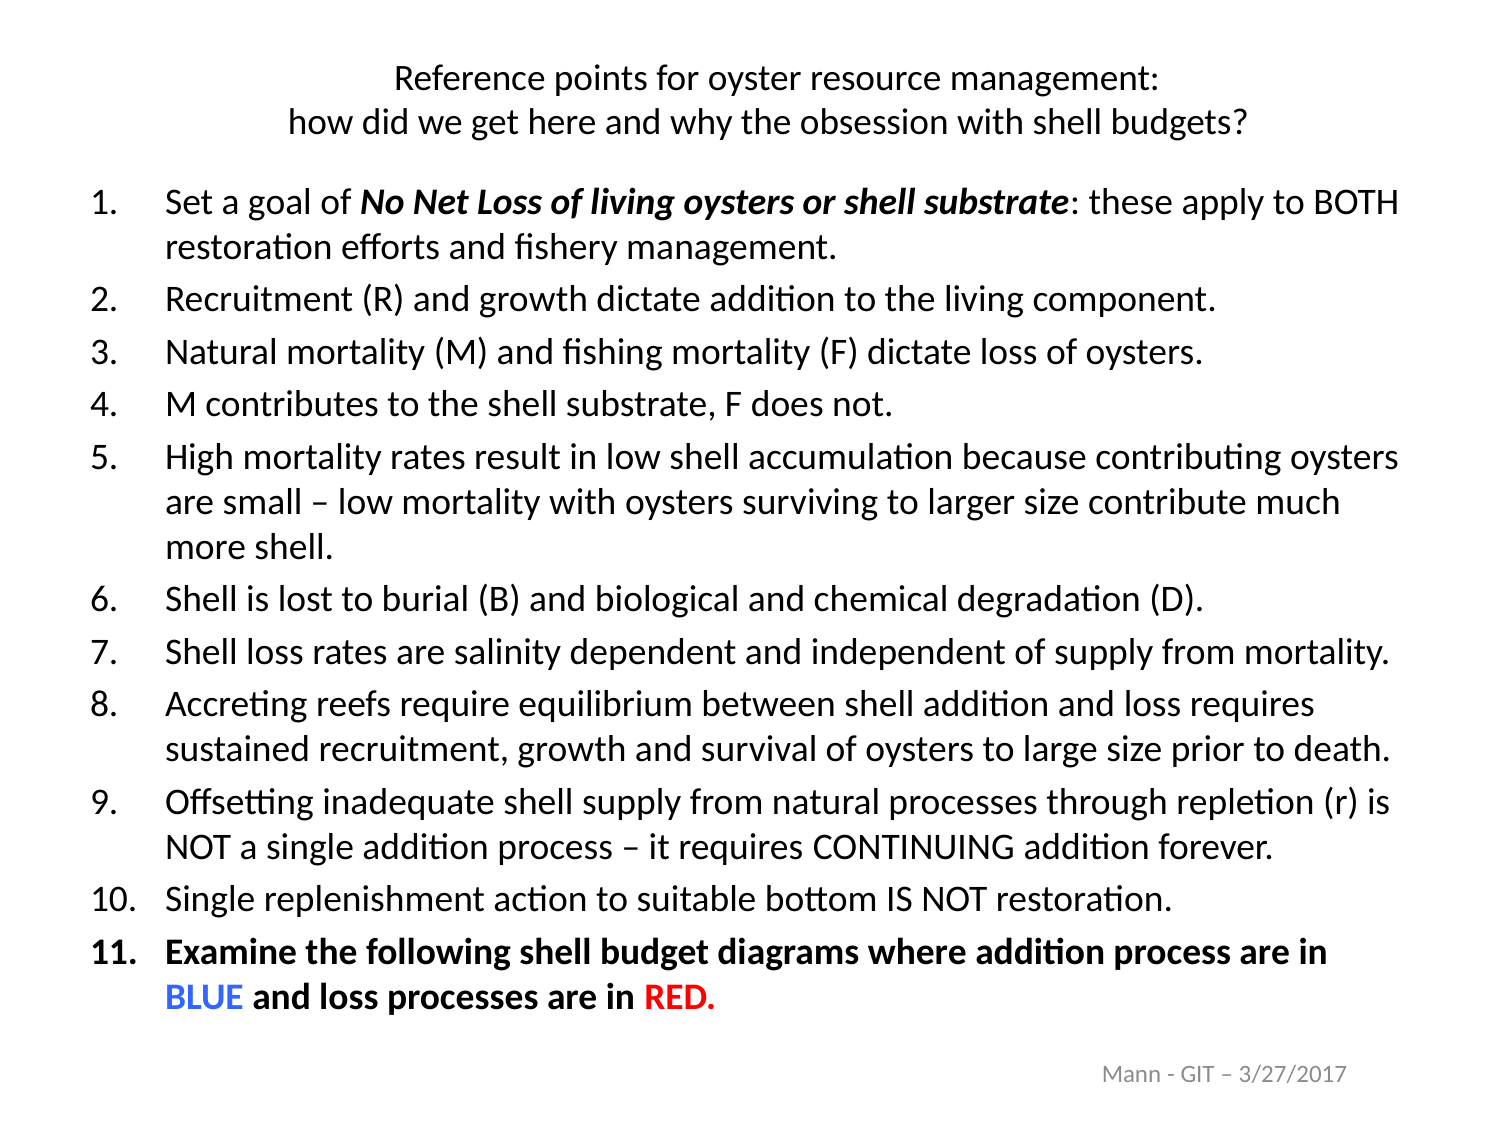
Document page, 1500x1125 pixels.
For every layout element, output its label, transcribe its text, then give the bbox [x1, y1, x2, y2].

footer Mann - GIT – 3/27/2017 [987, 1042, 1463, 1103]
list Set a goal of No Net Loss of living oysters or shell substrate: these apply to BOTH restoration efforts and fishery management. Recruitment (R) and growth dictate addition to the living component. Natural mortality (M) and fishing mortality (F) dictate loss of oysters. M contributes to the shell substrate, F does not. High mortality rates result in low shell accumulation because contributing oysters are small – low mortality with oysters surviving to larger size contribute much more shell. Shell is lost to burial (B) and biological and chemical degradation (D). Shell loss rates are salinity dependent and independent of supply from mortality. Accreting reefs require equilibrium between shell addition and loss requires sustained recruitment, growth and survival of oysters to large size prior to death. Offsetting inadequate shell supply from natural processes through repletion (r) is NOT a single addition process – it requires continuing addition forever. Single replenishment action to suitable bottom IS NOT restoration. Examine the following shell budget diagrams where addition process are in BLUE and loss processes are in RED. [75, 169, 1425, 1065]
title Reference points for oyster resource management: how did we get here and why the obsession with shell budgets? [55, 45, 1500, 150]
